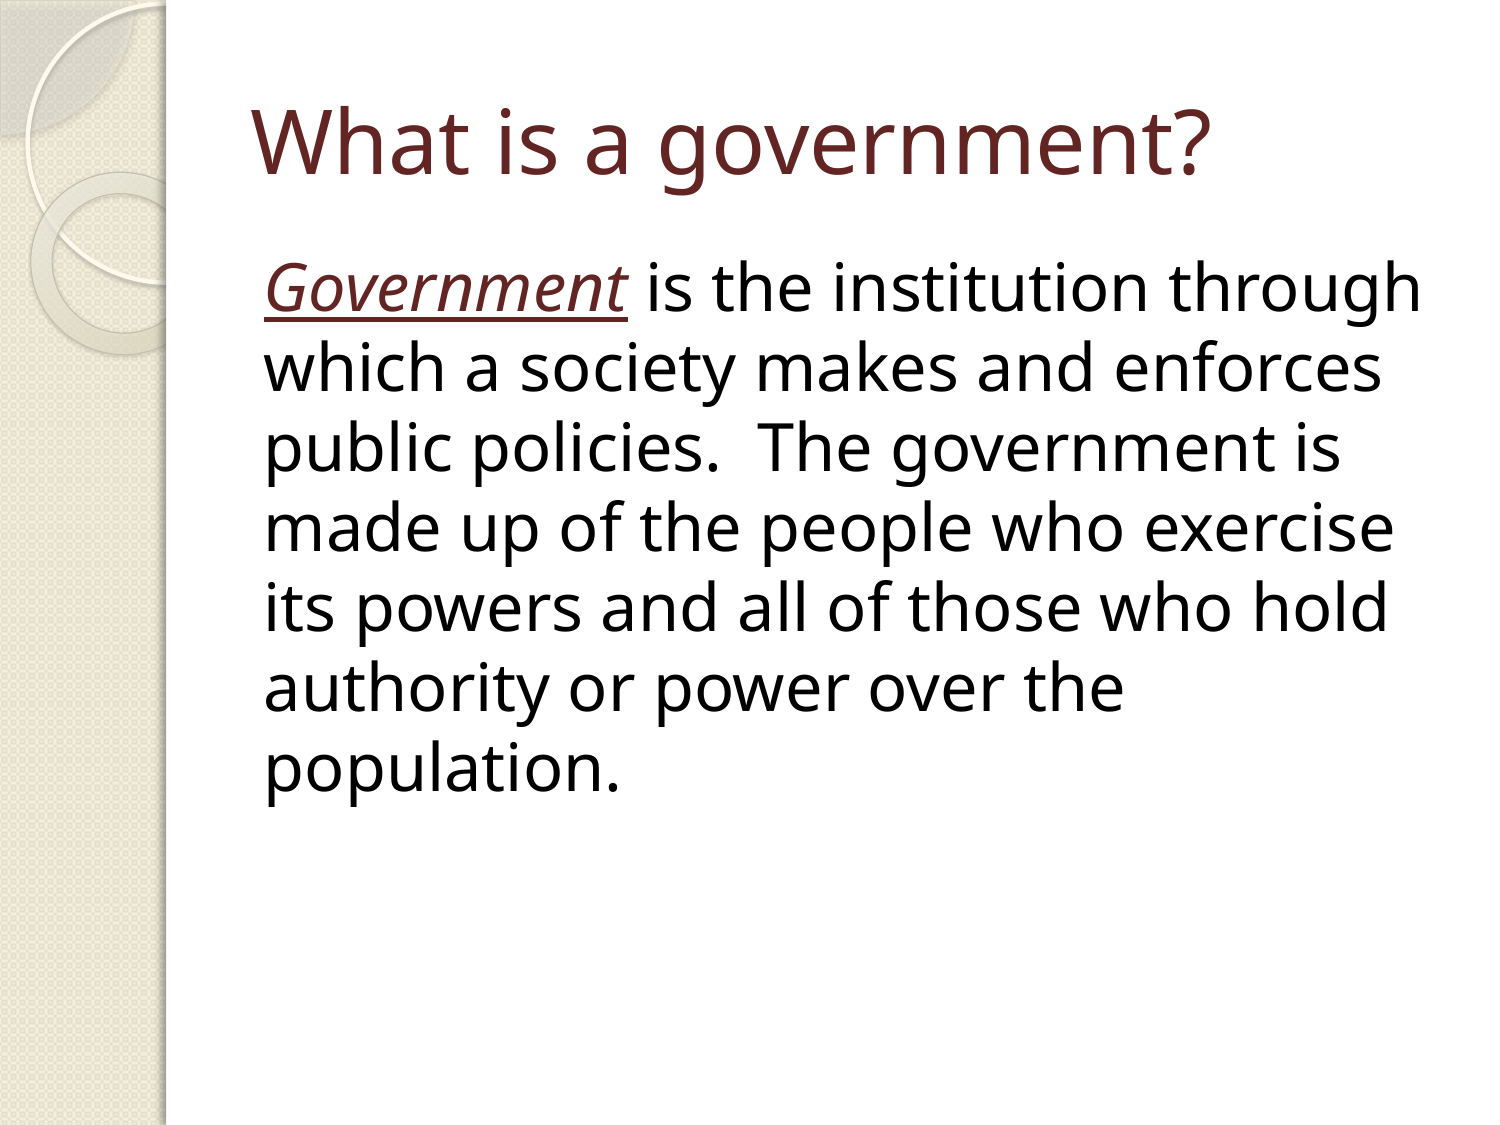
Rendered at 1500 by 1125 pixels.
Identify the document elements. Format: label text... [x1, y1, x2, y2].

list Government is the institution through which a society makes and enforces public policies. The government is made up of the people who exercise its powers and all of those who hold authority or power over the population. [235, 237, 1466, 1025]
title What is a government? [235, 45, 1466, 233]
